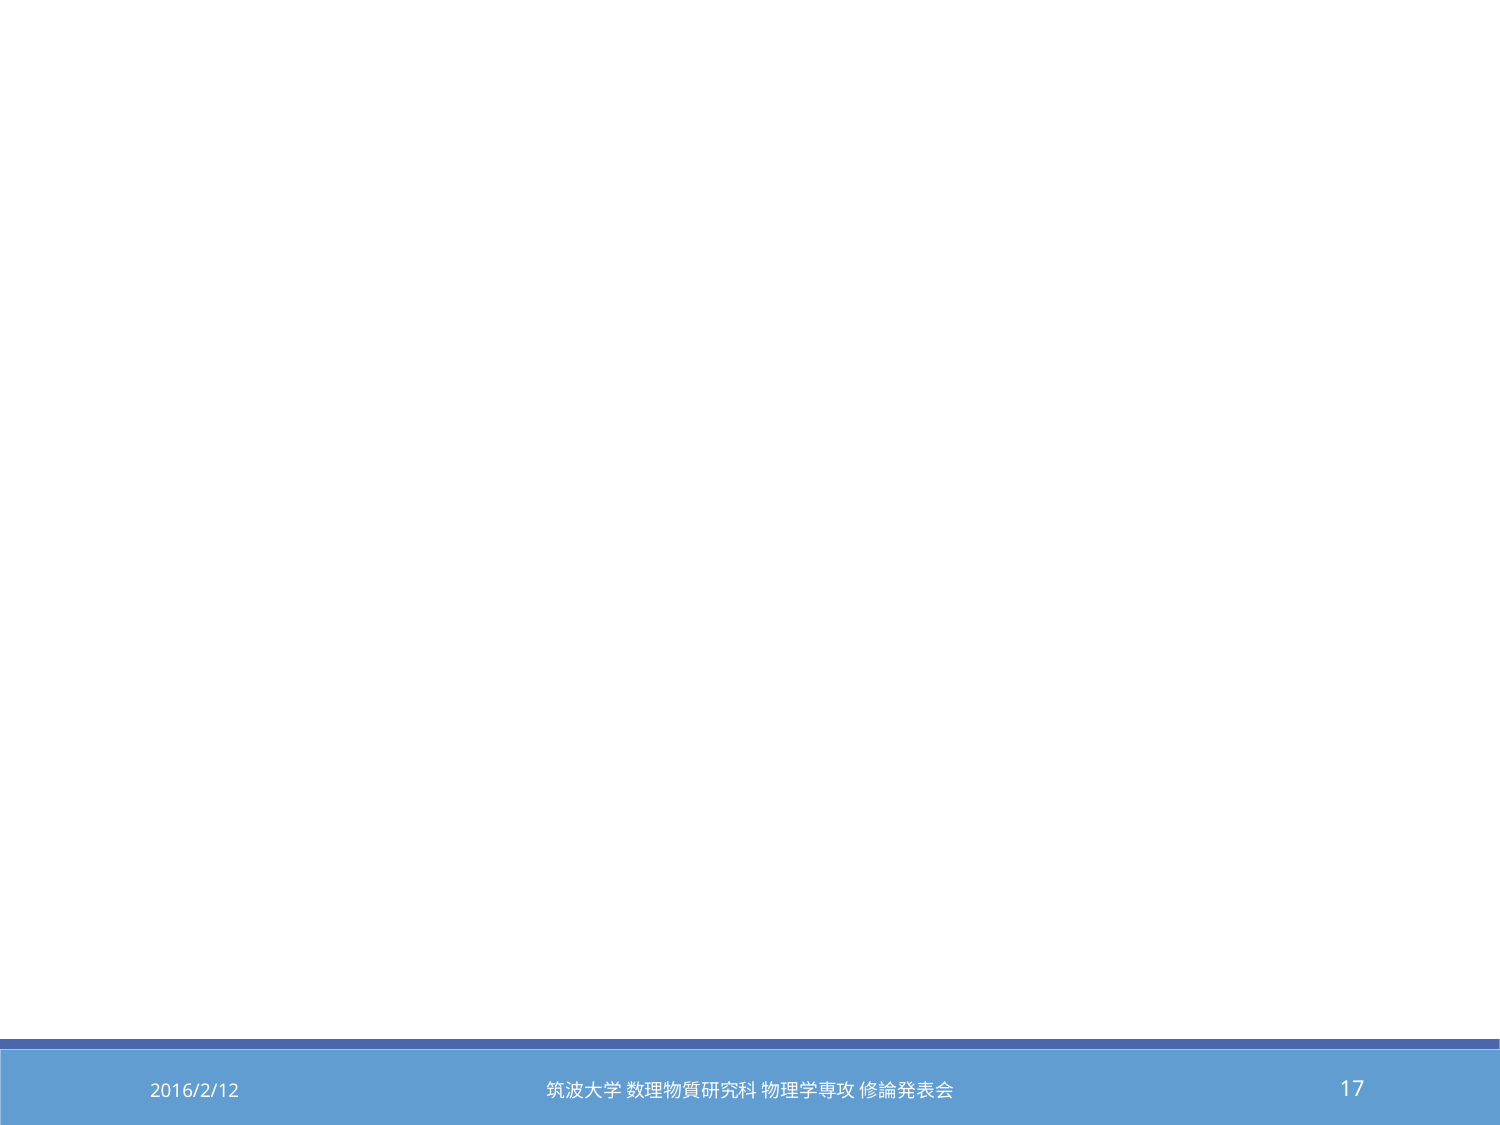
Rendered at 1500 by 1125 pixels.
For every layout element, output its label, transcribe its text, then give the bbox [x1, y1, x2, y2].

footer 筑波大学 数理物質研究科 物理学専攻 修論発表会 [453, 1059, 1047, 1120]
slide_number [135, 1059, 440, 1120]
slide_number 17 [1218, 1059, 1380, 1120]
